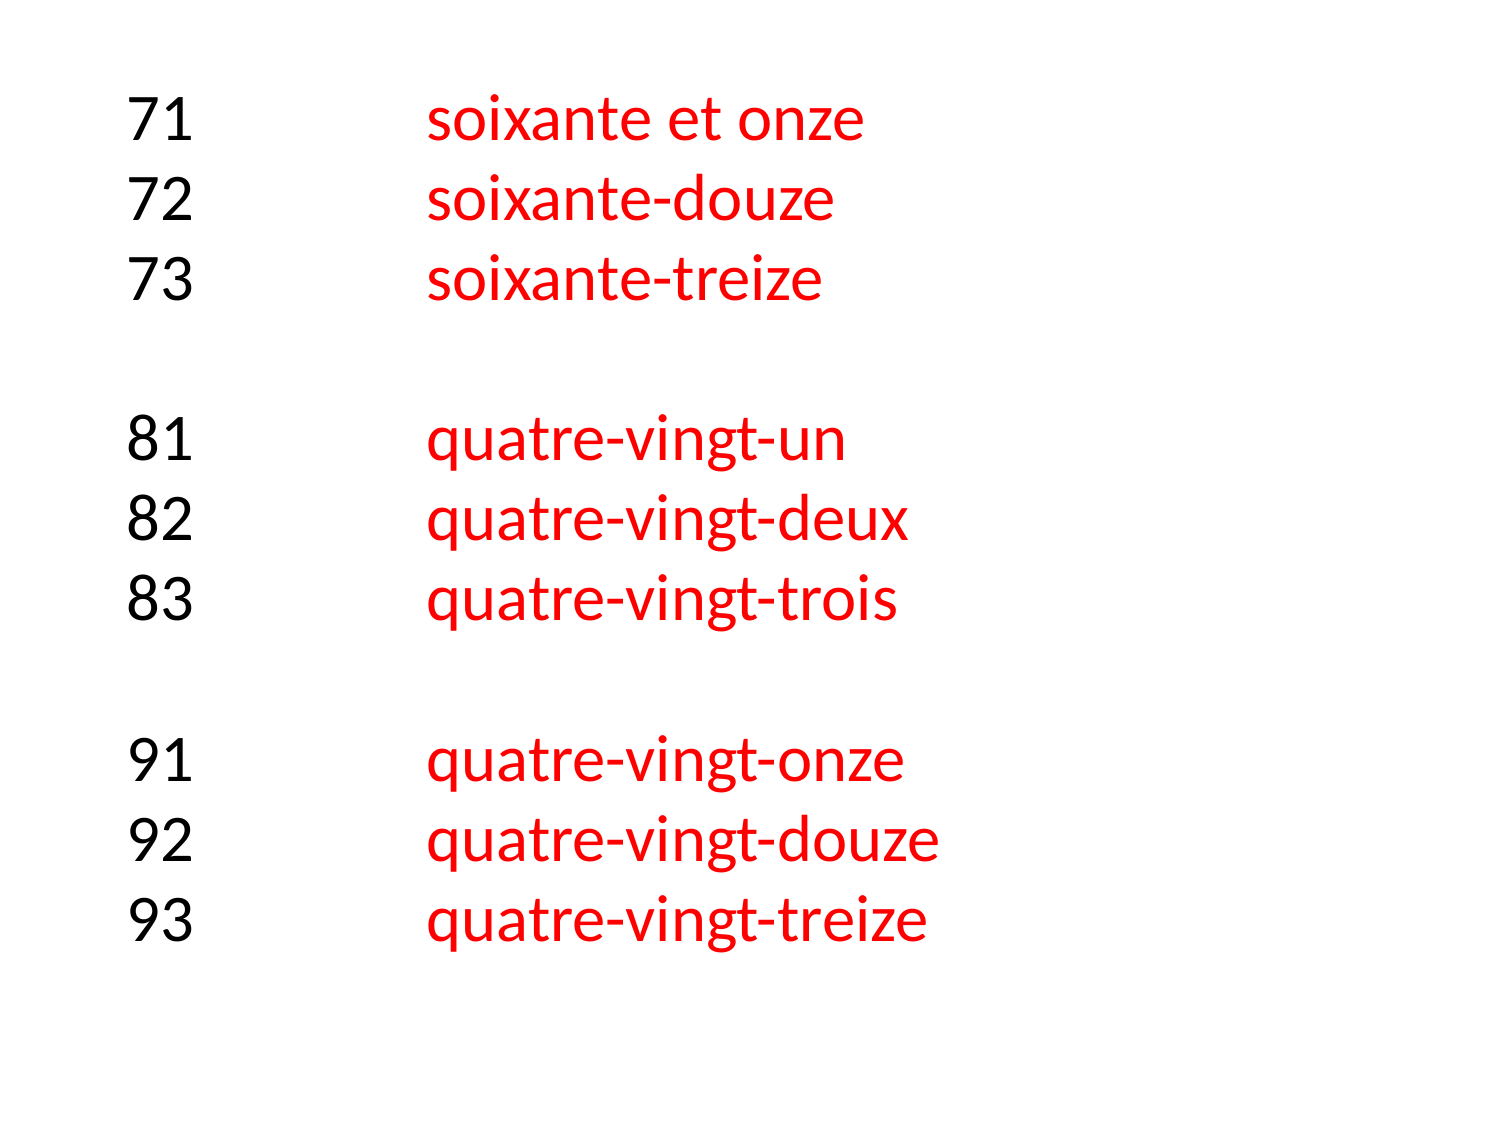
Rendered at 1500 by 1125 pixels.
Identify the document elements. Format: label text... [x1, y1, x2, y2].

text_box 71 soixante et onze 72 soixante-douze 73 soixante-treize 81 quatre-vingt-un 82 quatre-vingt-deux 83 quatre-vingt-trois 91 quatre-vingt-onze 92 quatre-vingt-douze 93 quatre-vingt-treize [112, 66, 1388, 1024]
